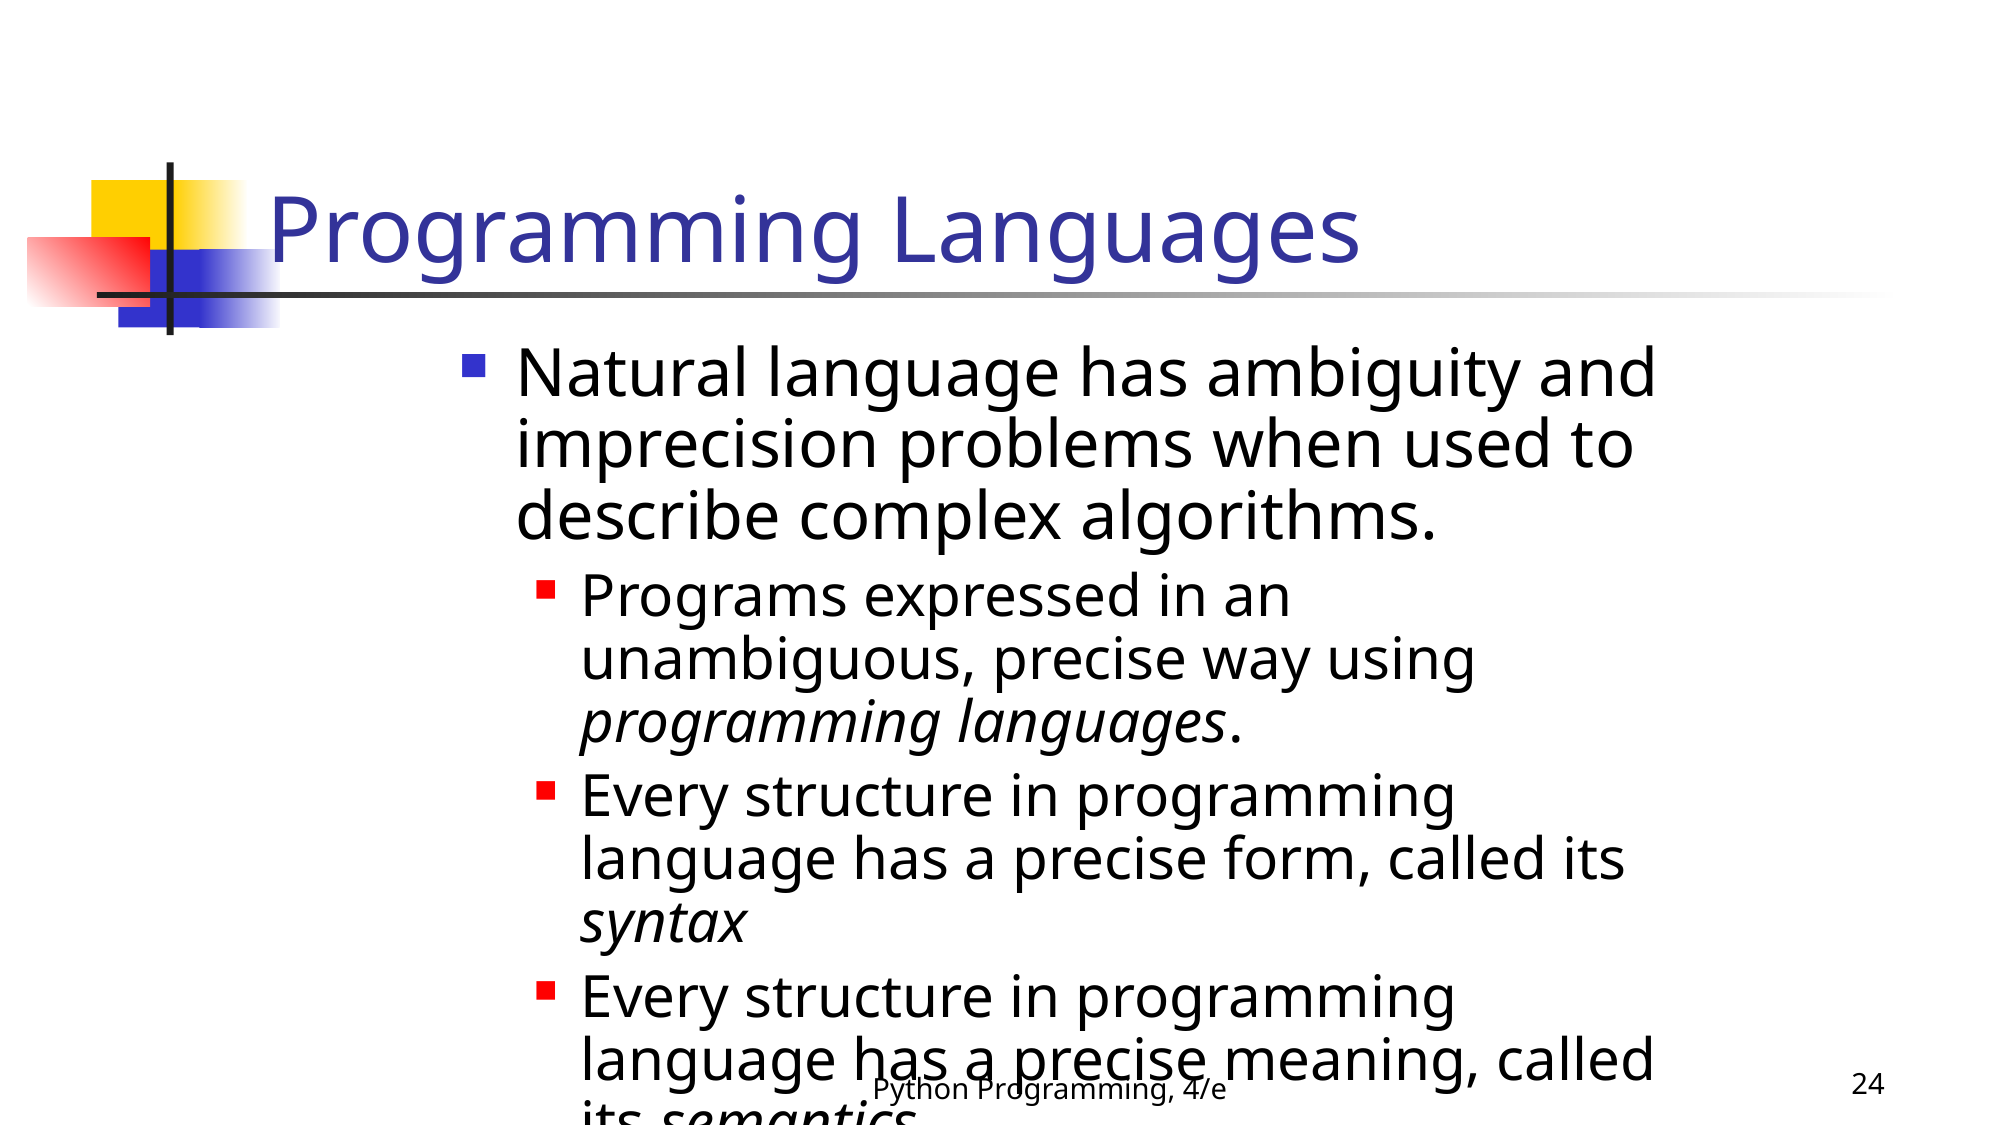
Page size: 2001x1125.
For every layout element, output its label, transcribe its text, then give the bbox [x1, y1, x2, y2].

slide_number 24 [1483, 1037, 1901, 1113]
footer Python Programming, 4/e [733, 1037, 1367, 1113]
title Programming Languages [251, 101, 1957, 289]
list Natural language has ambiguity and imprecision problems when used to describe complex algorithms. Programs expressed in an unambiguous, precise way using programming languages. Every structure in programming language has a precise form, called its syntax Every structure in programming language has a precise meaning, called its semantics. [444, 331, 1719, 1120]
